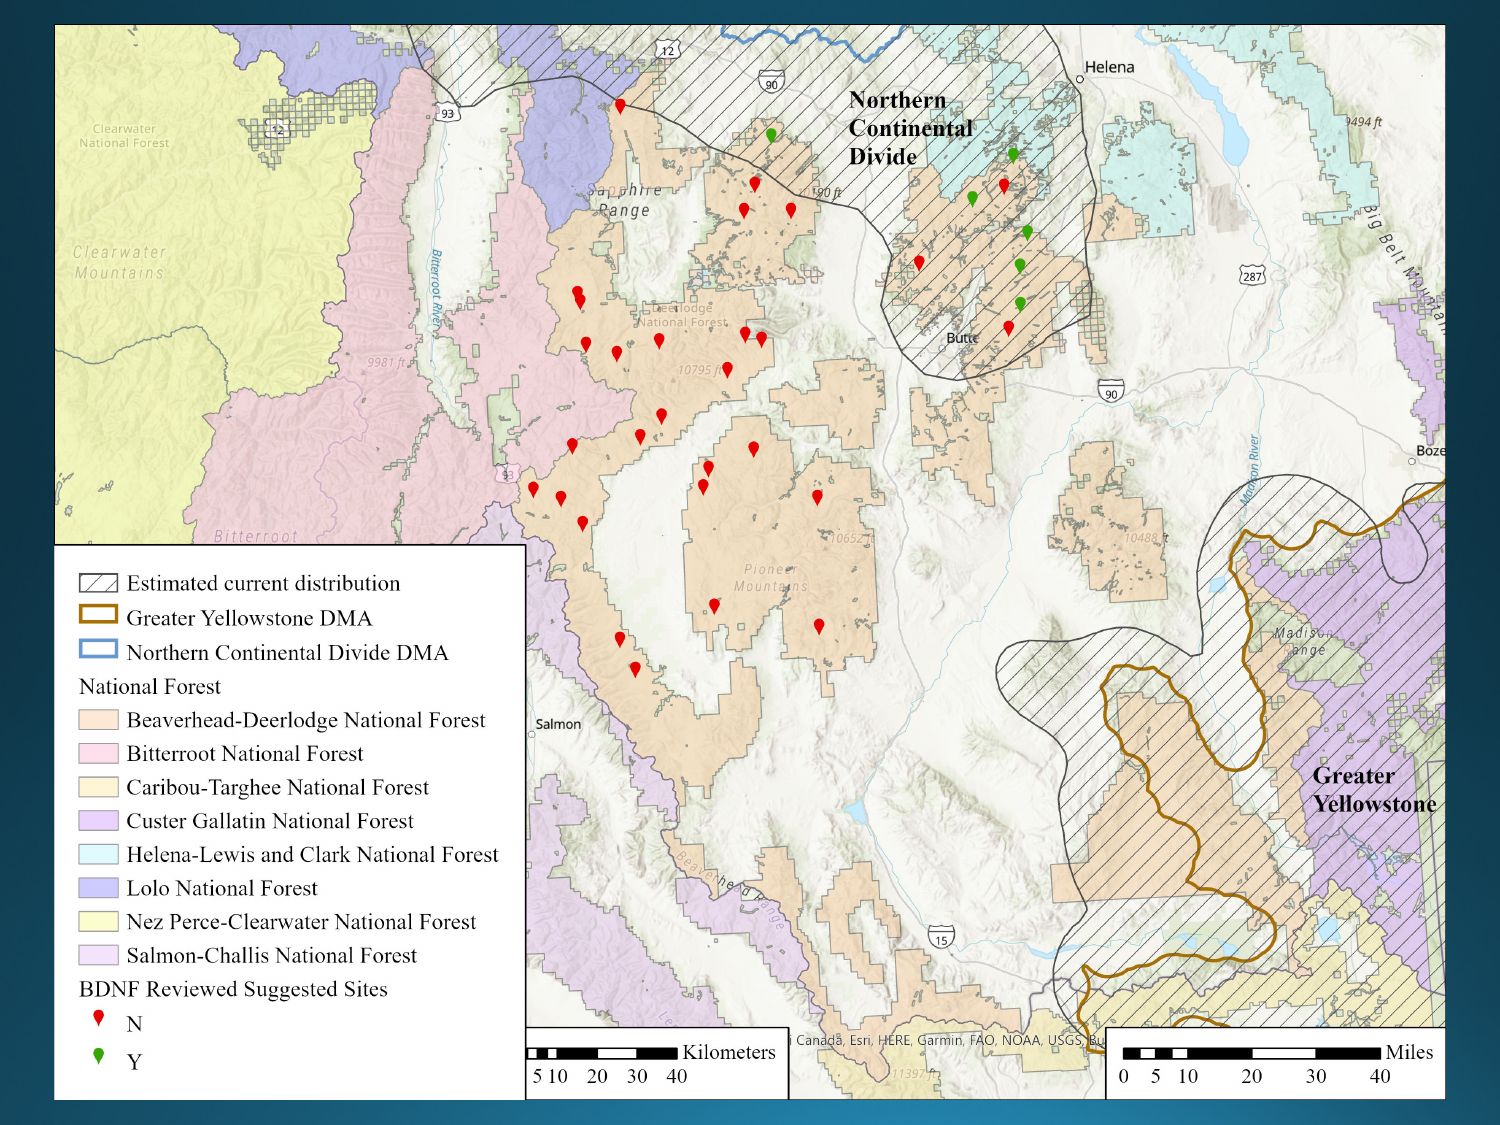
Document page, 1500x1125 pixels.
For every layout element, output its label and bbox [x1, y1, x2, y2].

list [54, 24, 1446, 1100]
picture [0, 0, 1500, 1125]
